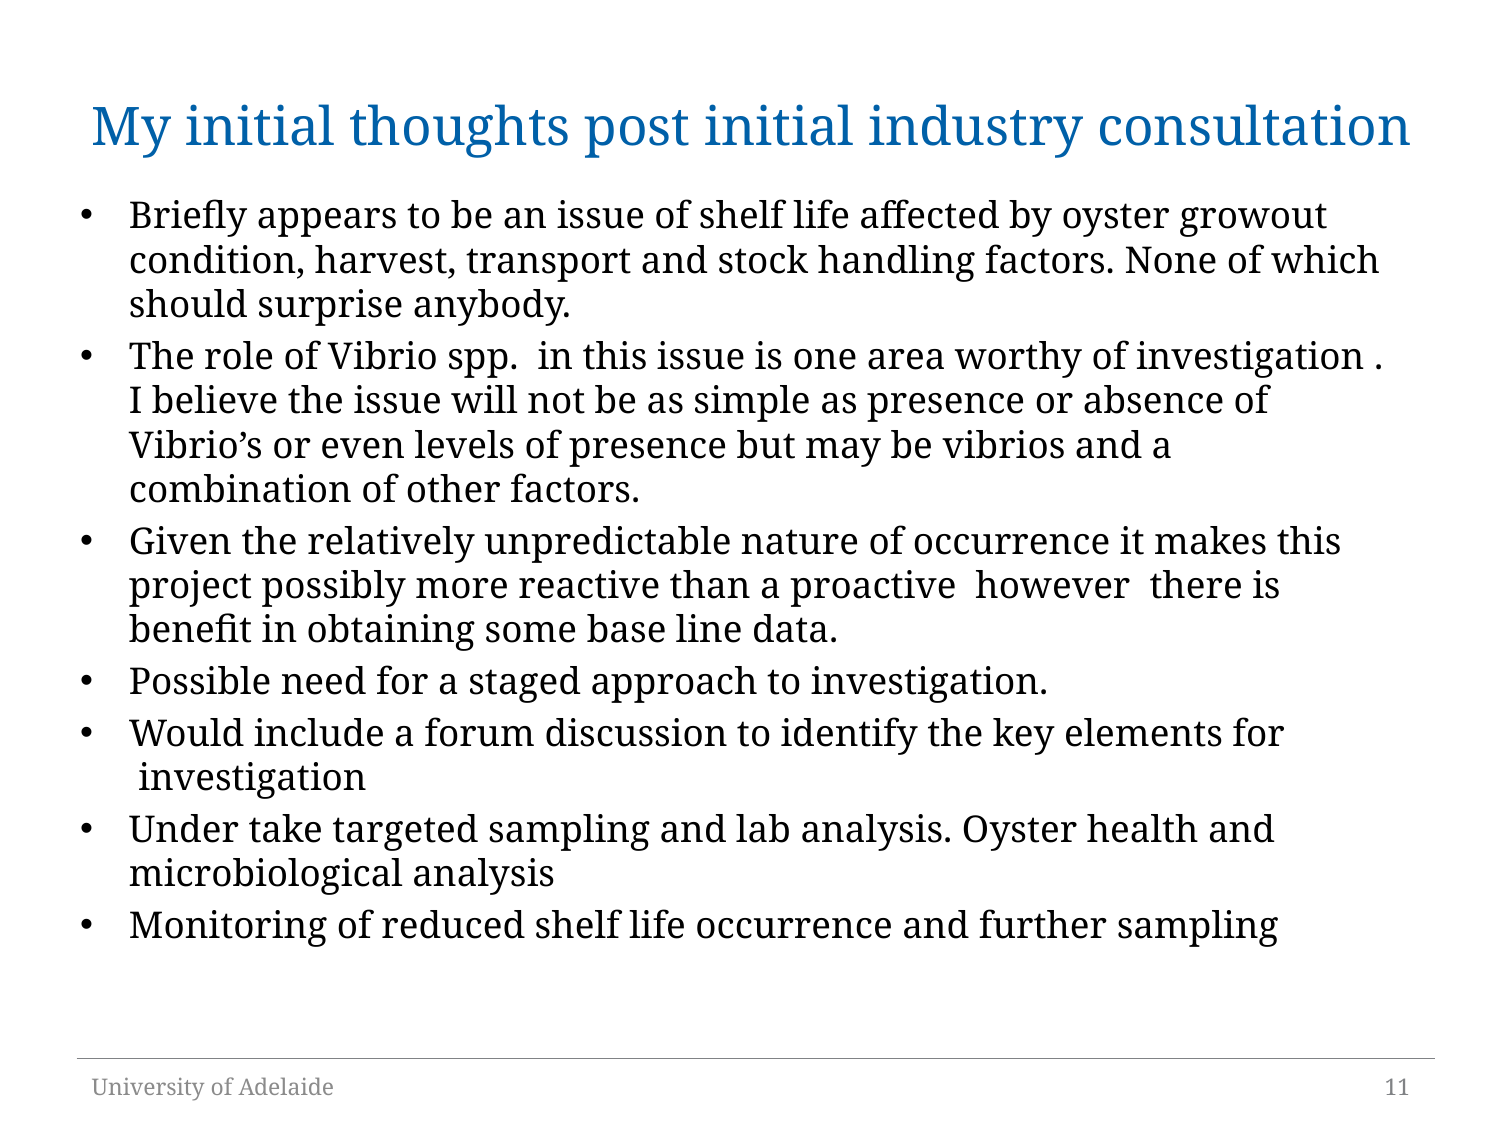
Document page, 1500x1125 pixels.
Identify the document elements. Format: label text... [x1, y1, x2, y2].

slide_number 11 [1074, 1057, 1425, 1118]
title My initial thoughts post initial industry consultation [76, 54, 1427, 194]
list Briefly appears to be an issue of shelf life affected by oyster growout condition, harvest, transport and stock handling factors. None of which should surprise anybody. The role of Vibrio spp. in this issue is one area worthy of investigation . I believe the issue will not be as simple as presence or absence of Vibrio’s or even levels of presence but may be vibrios and a combination of other factors. Given the relatively unpredictable nature of occurrence it makes this project possibly more reactive than a proactive however there is benefit in obtaining some base line data. Possible need for a staged approach to investigation. Would include a forum discussion to identify the key elements for investigation Under take targeted sampling and lab analysis. Oyster health and microbiological analysis Monitoring of reduced shelf life occurrence and further sampling [64, 184, 1415, 958]
footer University of Adelaide [76, 1057, 552, 1118]
